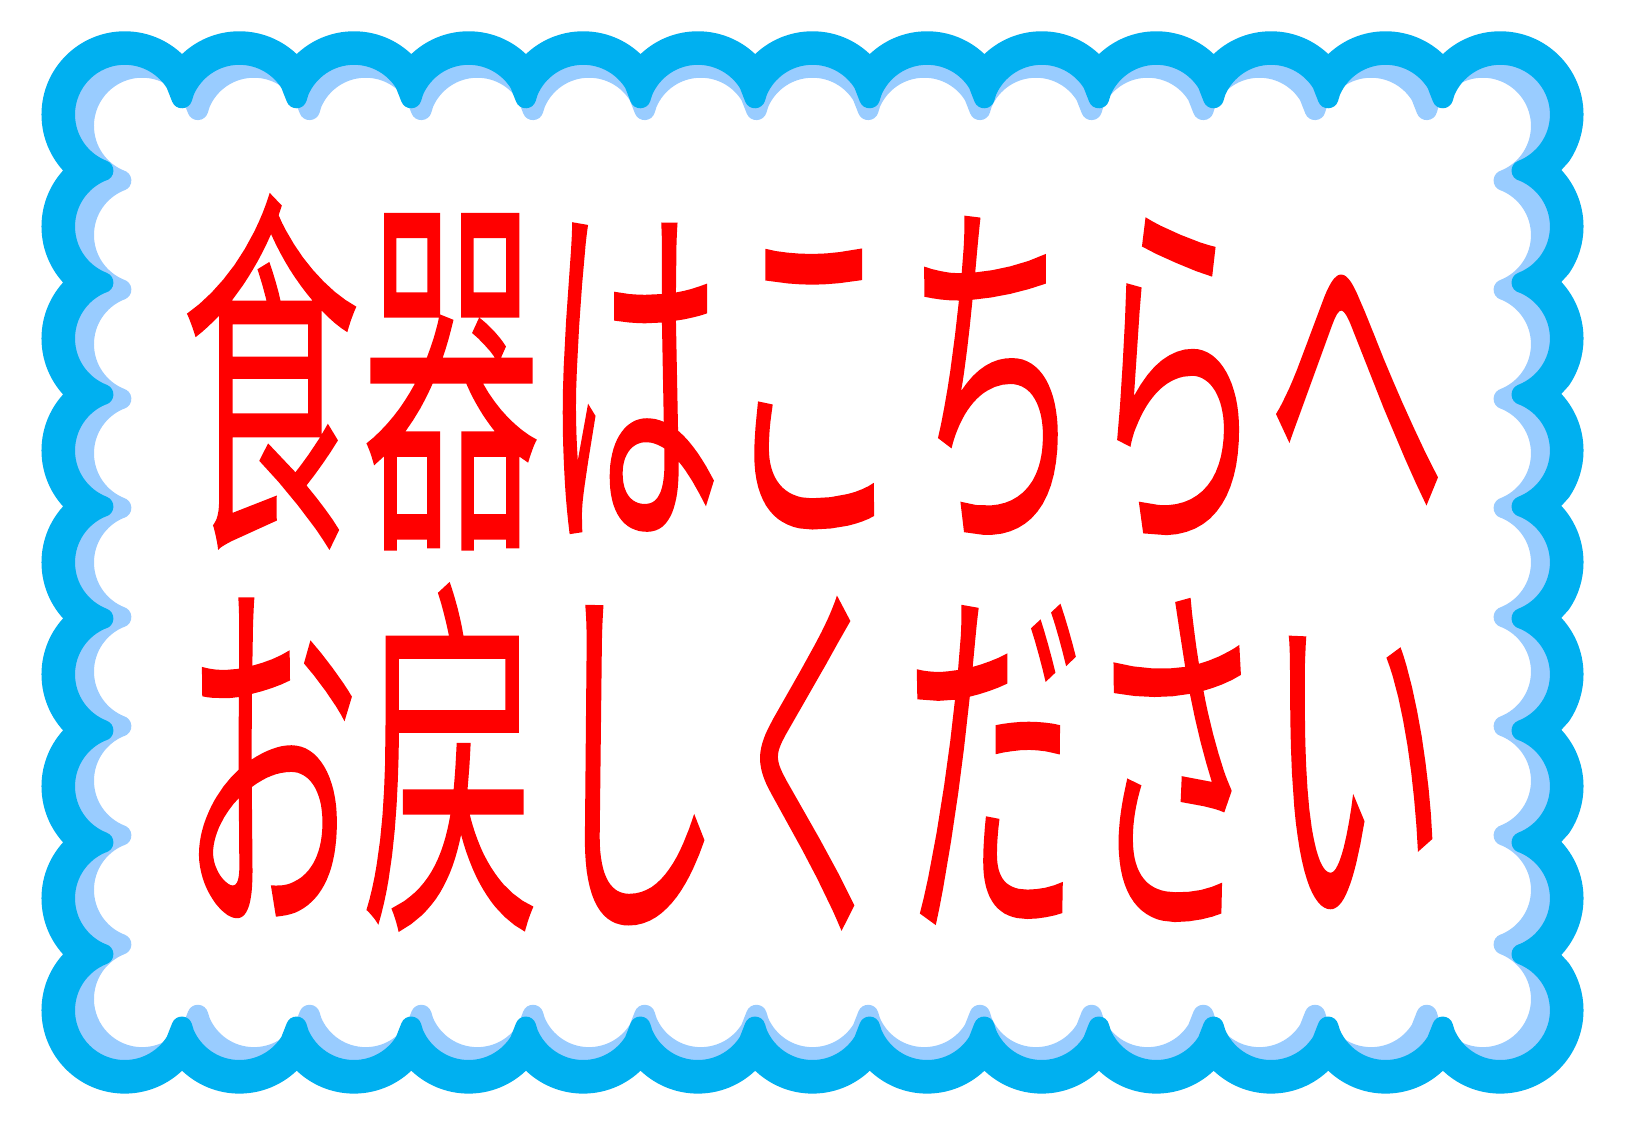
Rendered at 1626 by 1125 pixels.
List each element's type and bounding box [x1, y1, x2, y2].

text_box [526, 57, 636, 112]
text_box [987, 57, 1098, 112]
text_box [638, 57, 987, 112]
text_box [69, 57, 167, 1068]
text_box [1341, 1013, 1438, 1068]
text_box [527, 1013, 636, 1068]
text_box [1223, 57, 1324, 112]
text_box [1105, 57, 1211, 112]
text_box [414, 57, 519, 112]
text_box [414, 1013, 519, 1068]
text_box [300, 57, 402, 112]
text_box [1224, 1013, 1324, 1068]
text_box [1341, 57, 1438, 112]
text_box [187, 57, 284, 112]
text_box [49, 39, 1576, 1086]
text_box [187, 1013, 284, 1068]
text_box [987, 1013, 1098, 1068]
text_box [1458, 57, 1556, 1068]
text_box [1105, 1013, 1211, 1068]
text_box [638, 1013, 987, 1068]
text_box [300, 1013, 401, 1068]
